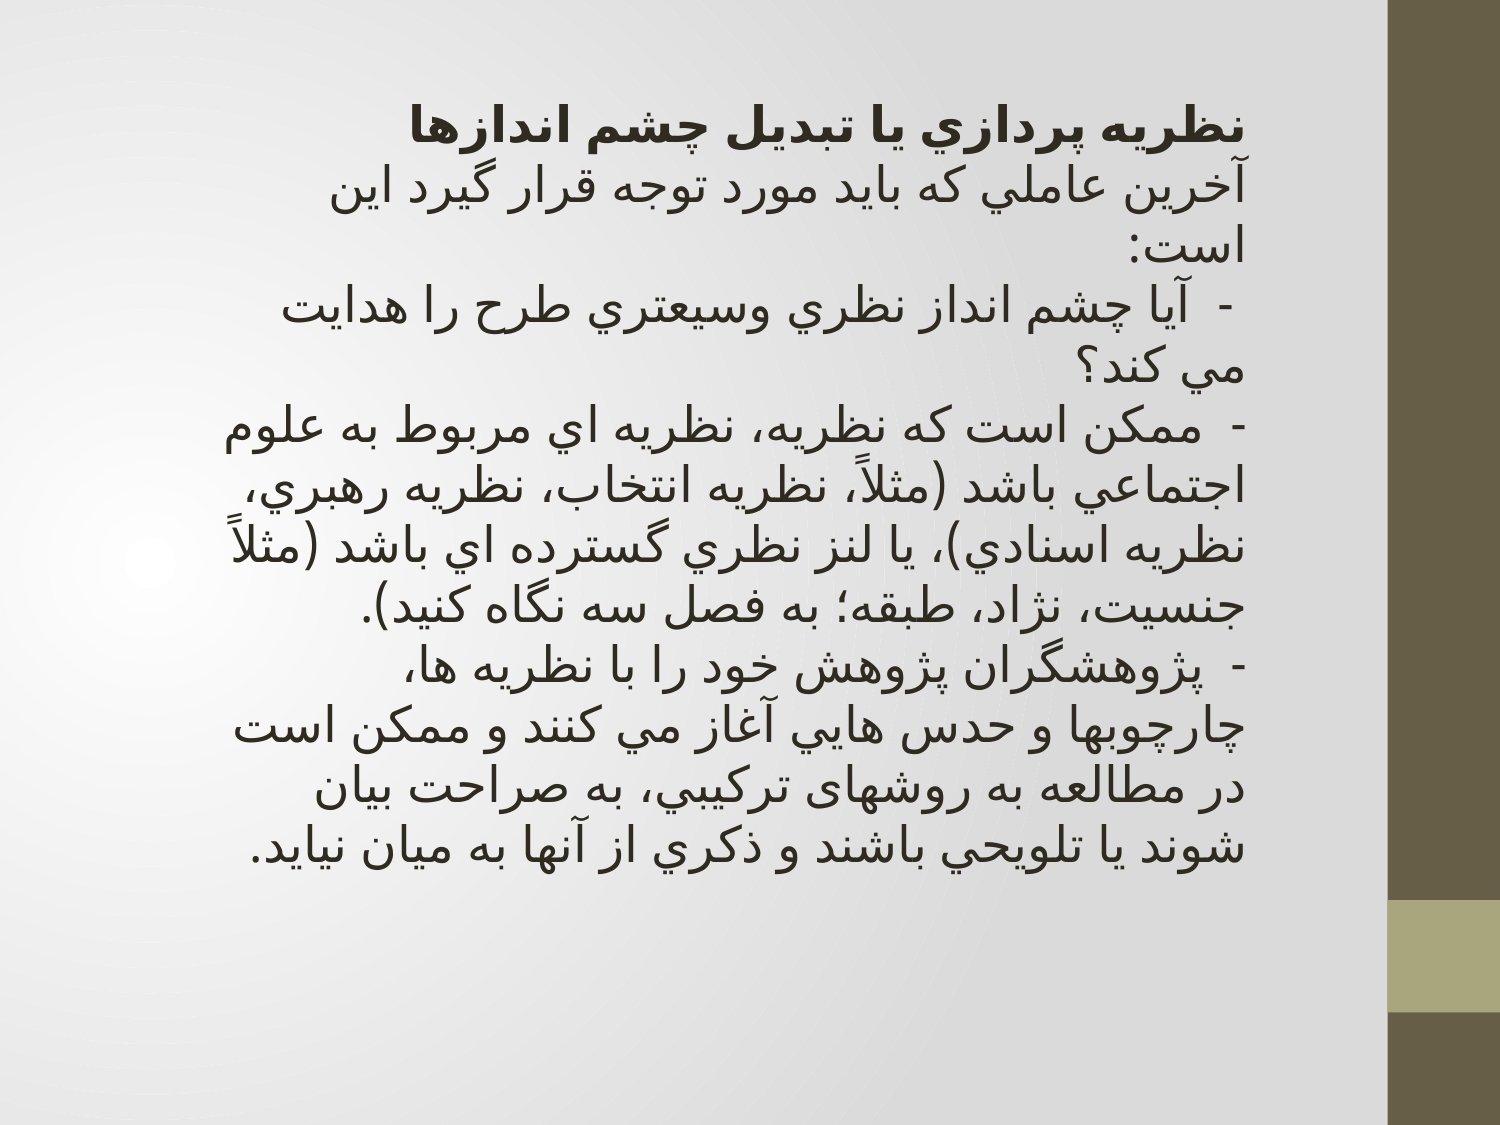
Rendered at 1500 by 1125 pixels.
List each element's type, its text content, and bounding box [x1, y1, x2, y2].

text_box نظريه پردازي يا تبديل چشم اندازها آخرين عاملي که بايد مورد توجه قرار گيرد اين است: - آيا چشم انداز نظري وسيعتري طرح را هدايت مي کند؟ - ممکن است که نظريه، نظريه اي مربوط به علوم اجتماعي باشد (مثلاً، نظريه انتخاب، نظريه رهبري، نظريه اسنادي)، يا لنز نظري گسترده اي باشد (مثلاً جنسيت، نژاد، طبقه؛ به فصل سه نگاه کنيد). - پژوهشگران پژوهش خود را با نظريه ها، چارچوبها و حدس هايي آغاز مي کنند و ممکن است در مطالعه به روشهای ترکيبي، به صراحت بيان شوند يا تلويحي باشند و ذکري از آنها به ميان نيايد. [206, 84, 1263, 1000]
